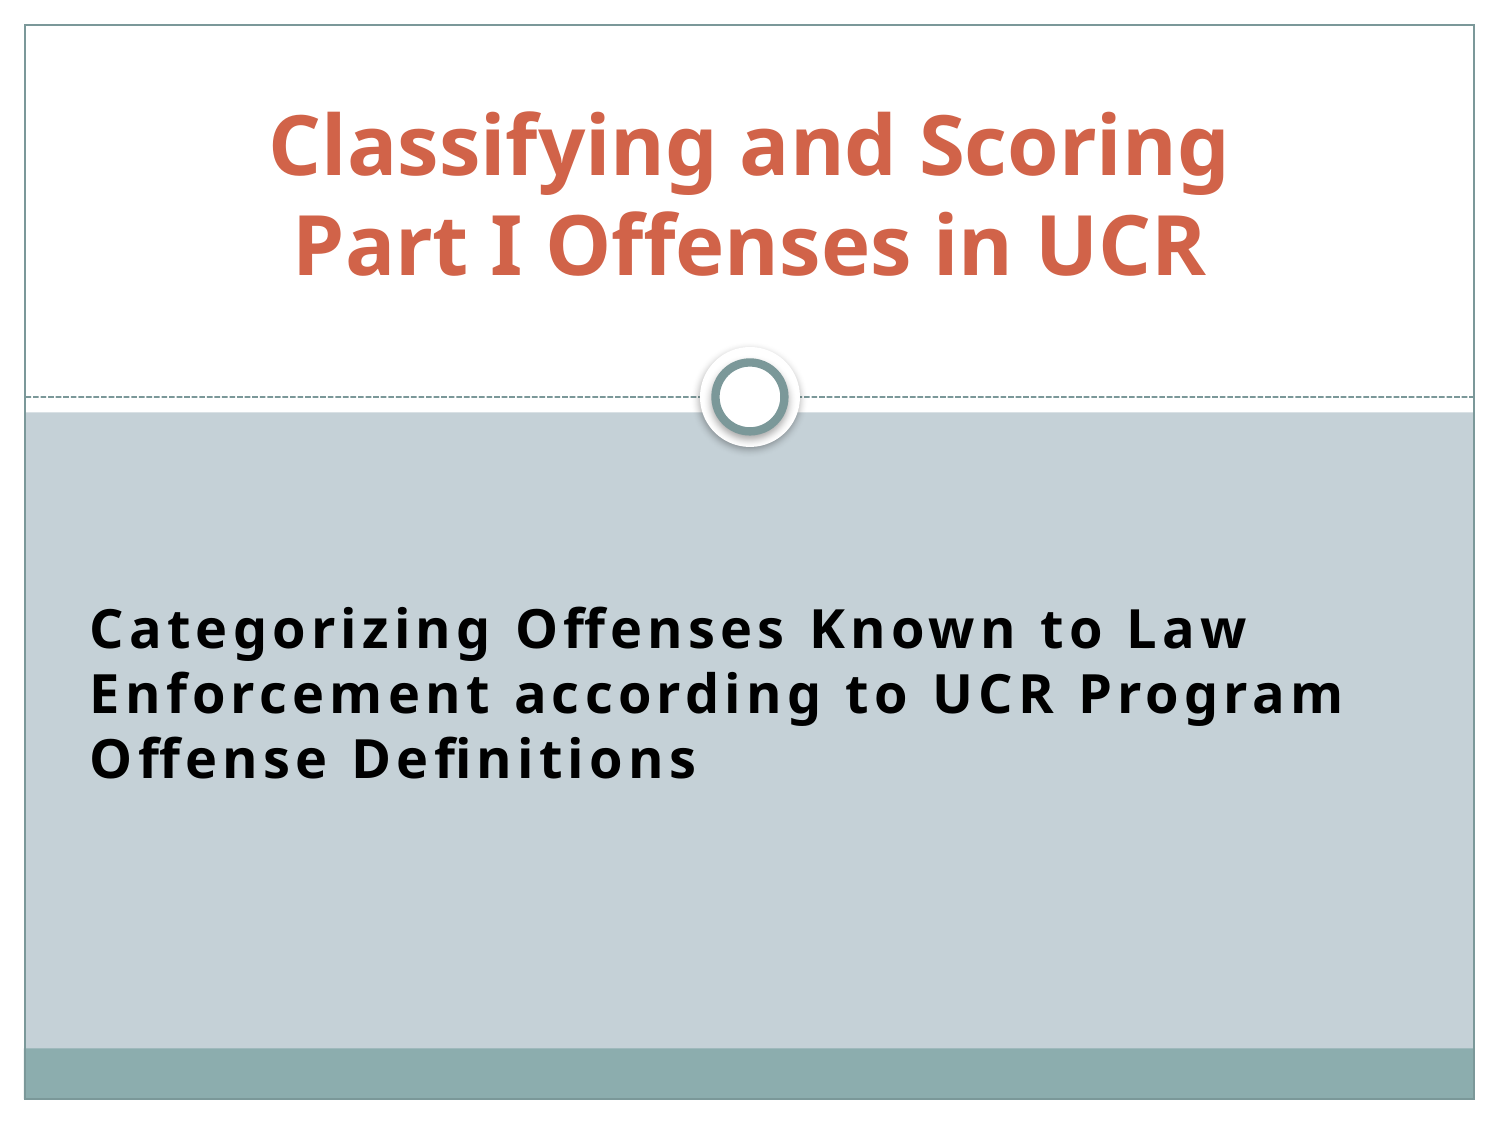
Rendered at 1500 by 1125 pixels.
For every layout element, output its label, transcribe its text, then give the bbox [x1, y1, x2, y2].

title Classifying and Scoring Part I Offenses in UCR [24, 62, 1475, 300]
subtitle Categorizing Offenses Known to Law Enforcement according to UCR Program Offense Definitions [75, 587, 1450, 900]
